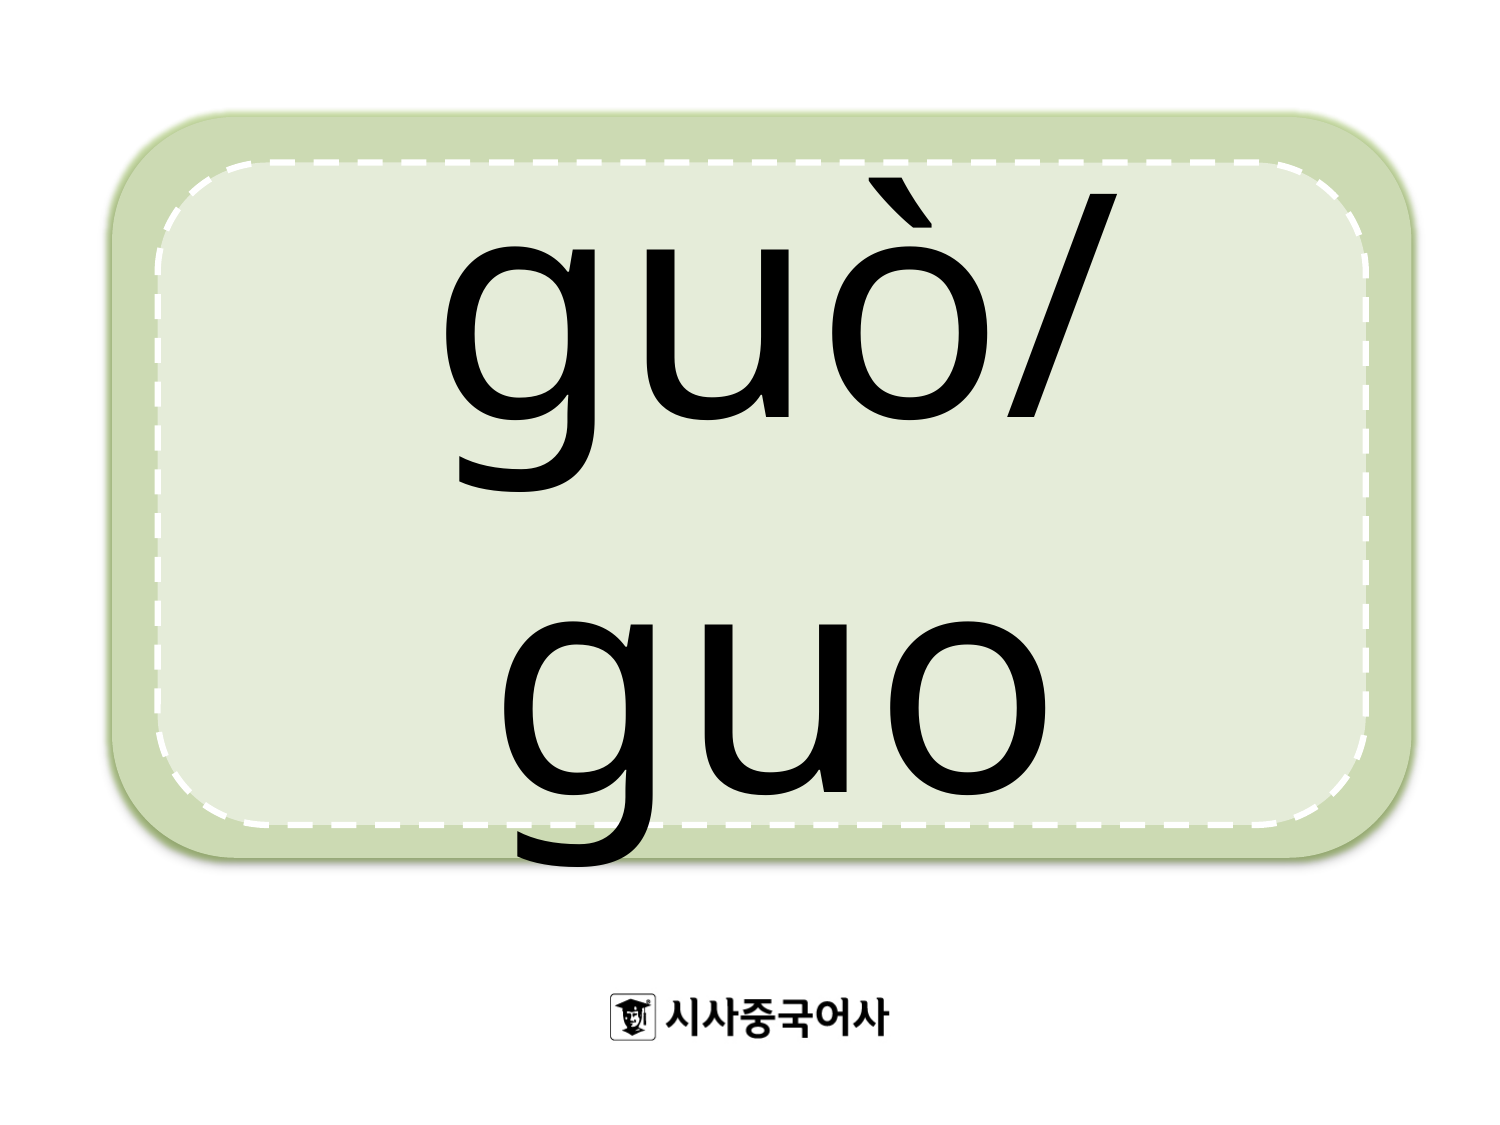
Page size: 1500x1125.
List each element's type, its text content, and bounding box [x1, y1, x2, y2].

text_box guò/guo [171, 149, 1380, 812]
picture [602, 987, 898, 1047]
